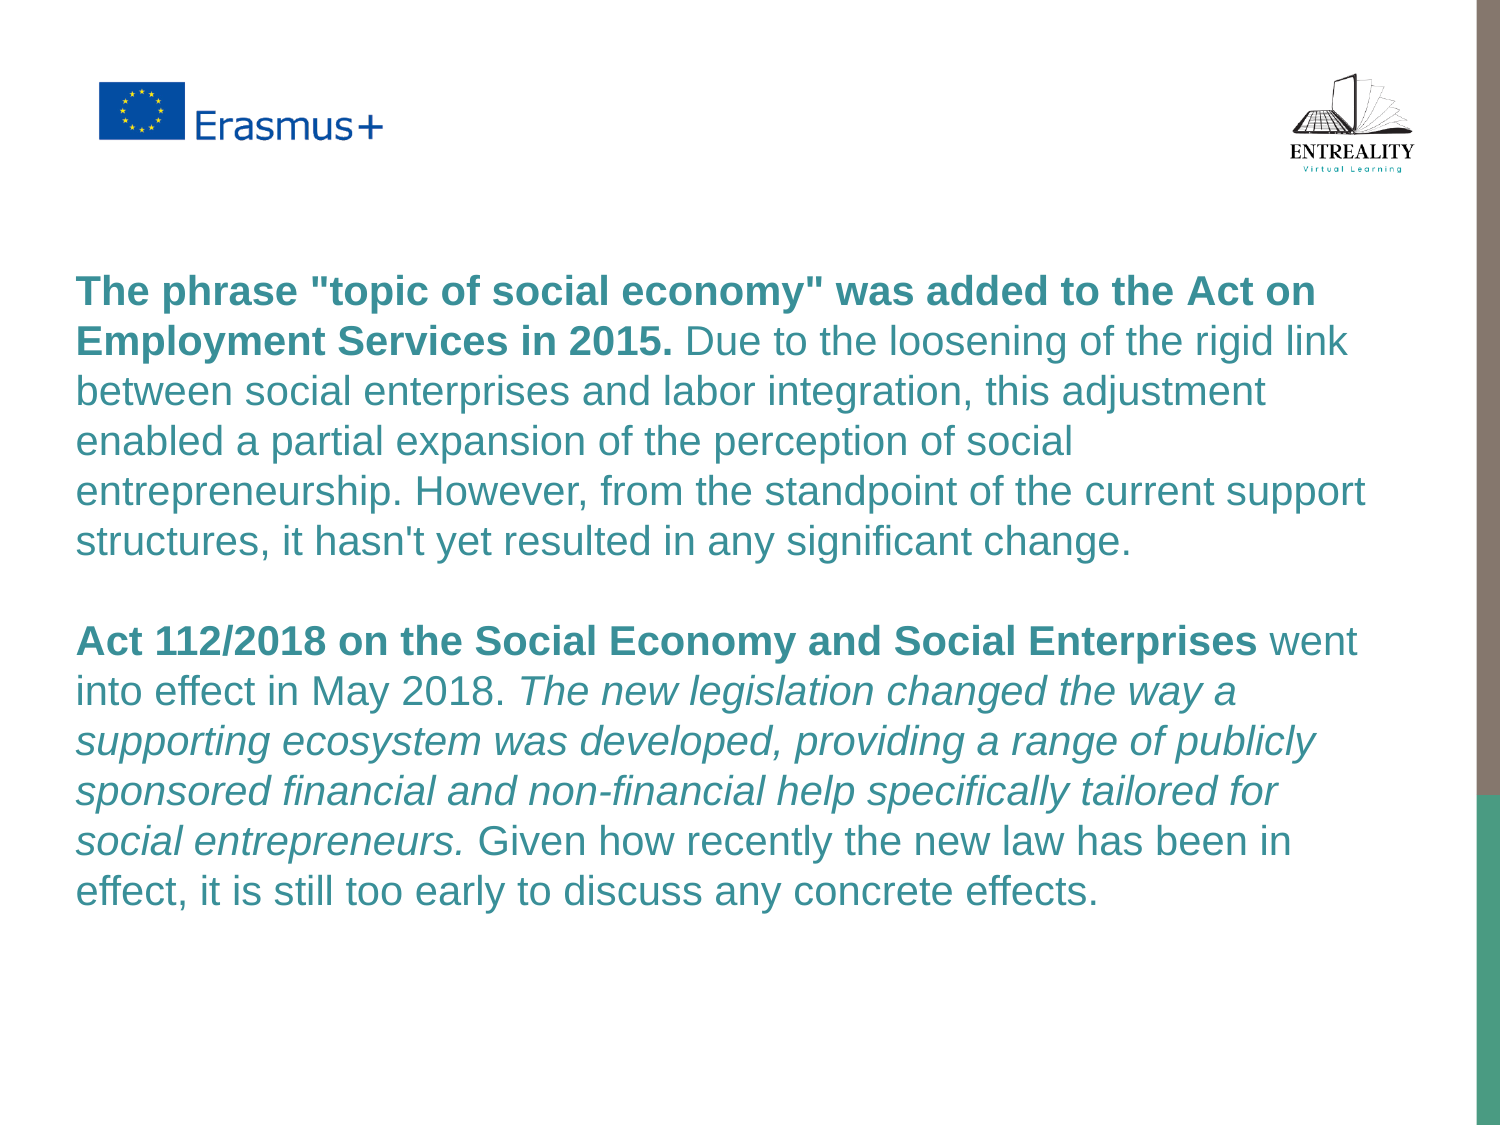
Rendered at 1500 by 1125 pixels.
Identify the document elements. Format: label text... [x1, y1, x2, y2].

picture [1246, 17, 1458, 229]
picture [81, 64, 399, 156]
title The phrase "topic of social economy" was added to the Act on Employment Services in 2015. Due to the loosening of the rigid link between social enterprises and labor integration, this adjustment enabled a partial expansion of the perception of social entrepreneurship. However, from the standpoint of the current support structures, it hasn't yet resulted in any significant change. Act 112/2018 on the Social Economy and Social Enterprises went into effect in May 2018. The new legislation changed the way a supporting ecosystem was developed, providing a range of publicly sponsored financial and non-financial help specifically tailored for social entrepreneurs. Given how recently the new law has been in effect, it is still too early to discuss any concrete effects. [60, 227, 1385, 1010]
